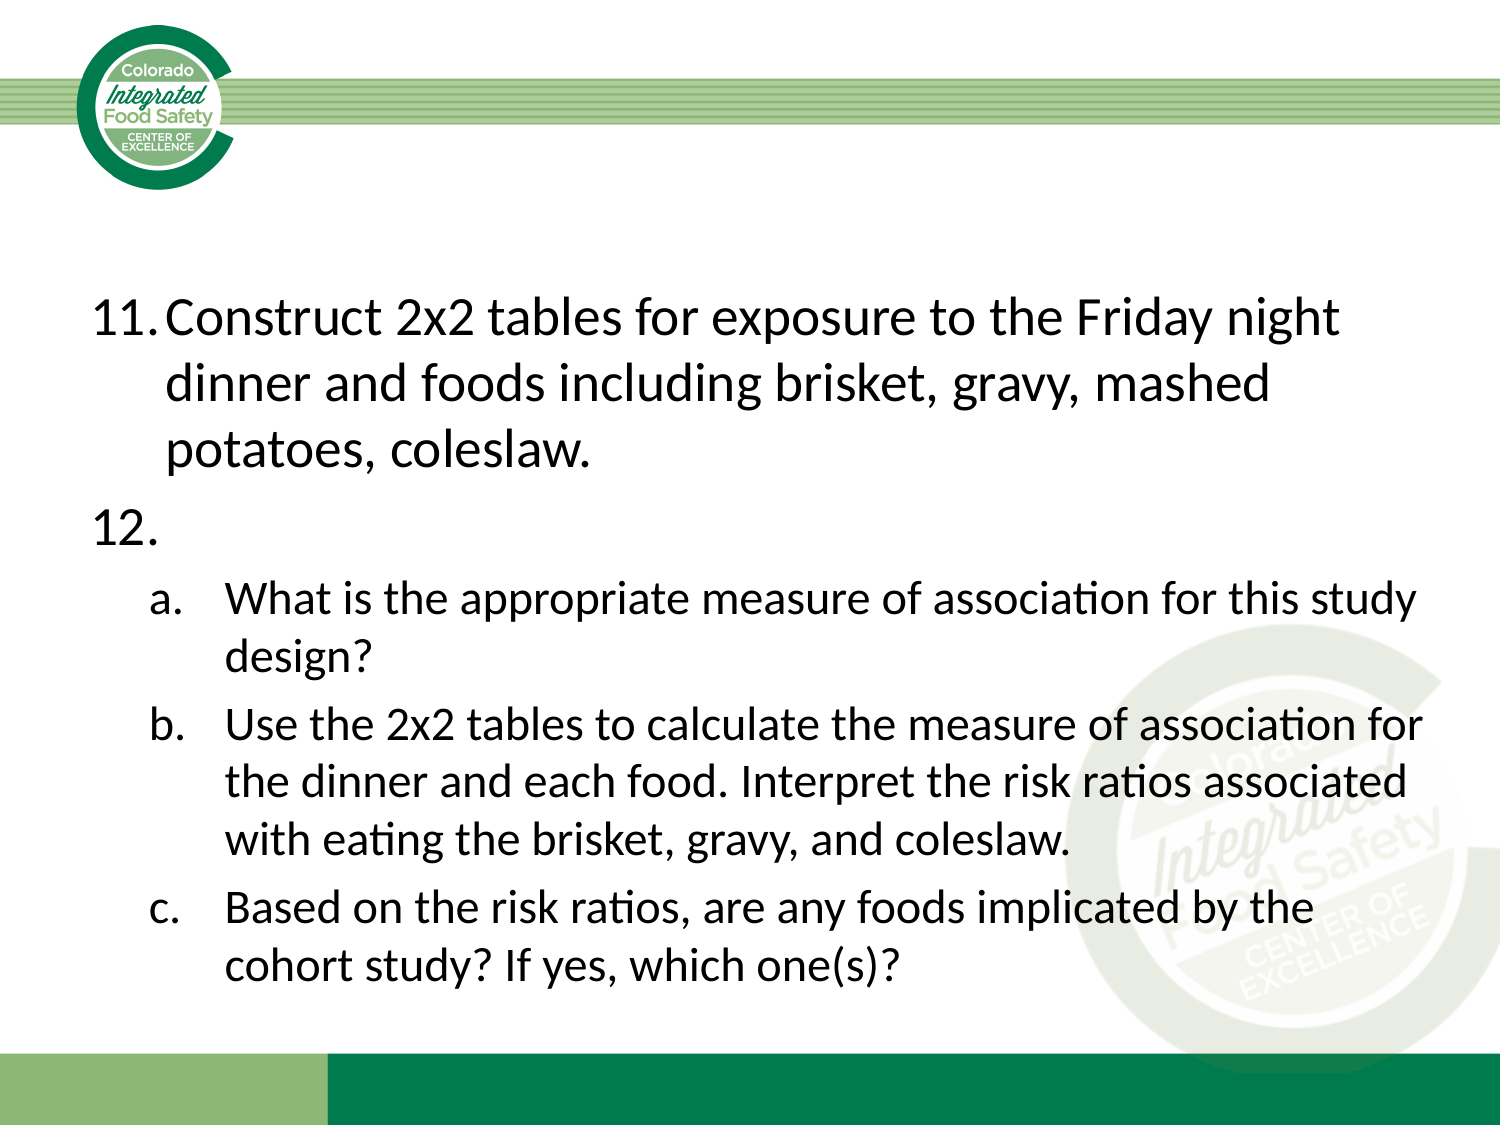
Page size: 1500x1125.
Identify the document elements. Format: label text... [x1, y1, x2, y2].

list Construct 2x2 tables for exposure to the Friday night dinner and foods including brisket, gravy, mashed potatoes, coleslaw. What is the appropriate measure of association for this study design? Use the 2x2 tables to calculate the measure of association for the dinner and each food. Interpret the risk ratios associated with eating the brisket, gravy, and coleslaw. Based on the risk ratios, are any foods implicated by the cohort study? If yes, which one(s)? [75, 272, 1466, 1001]
picture [0, 25, 1500, 1125]
